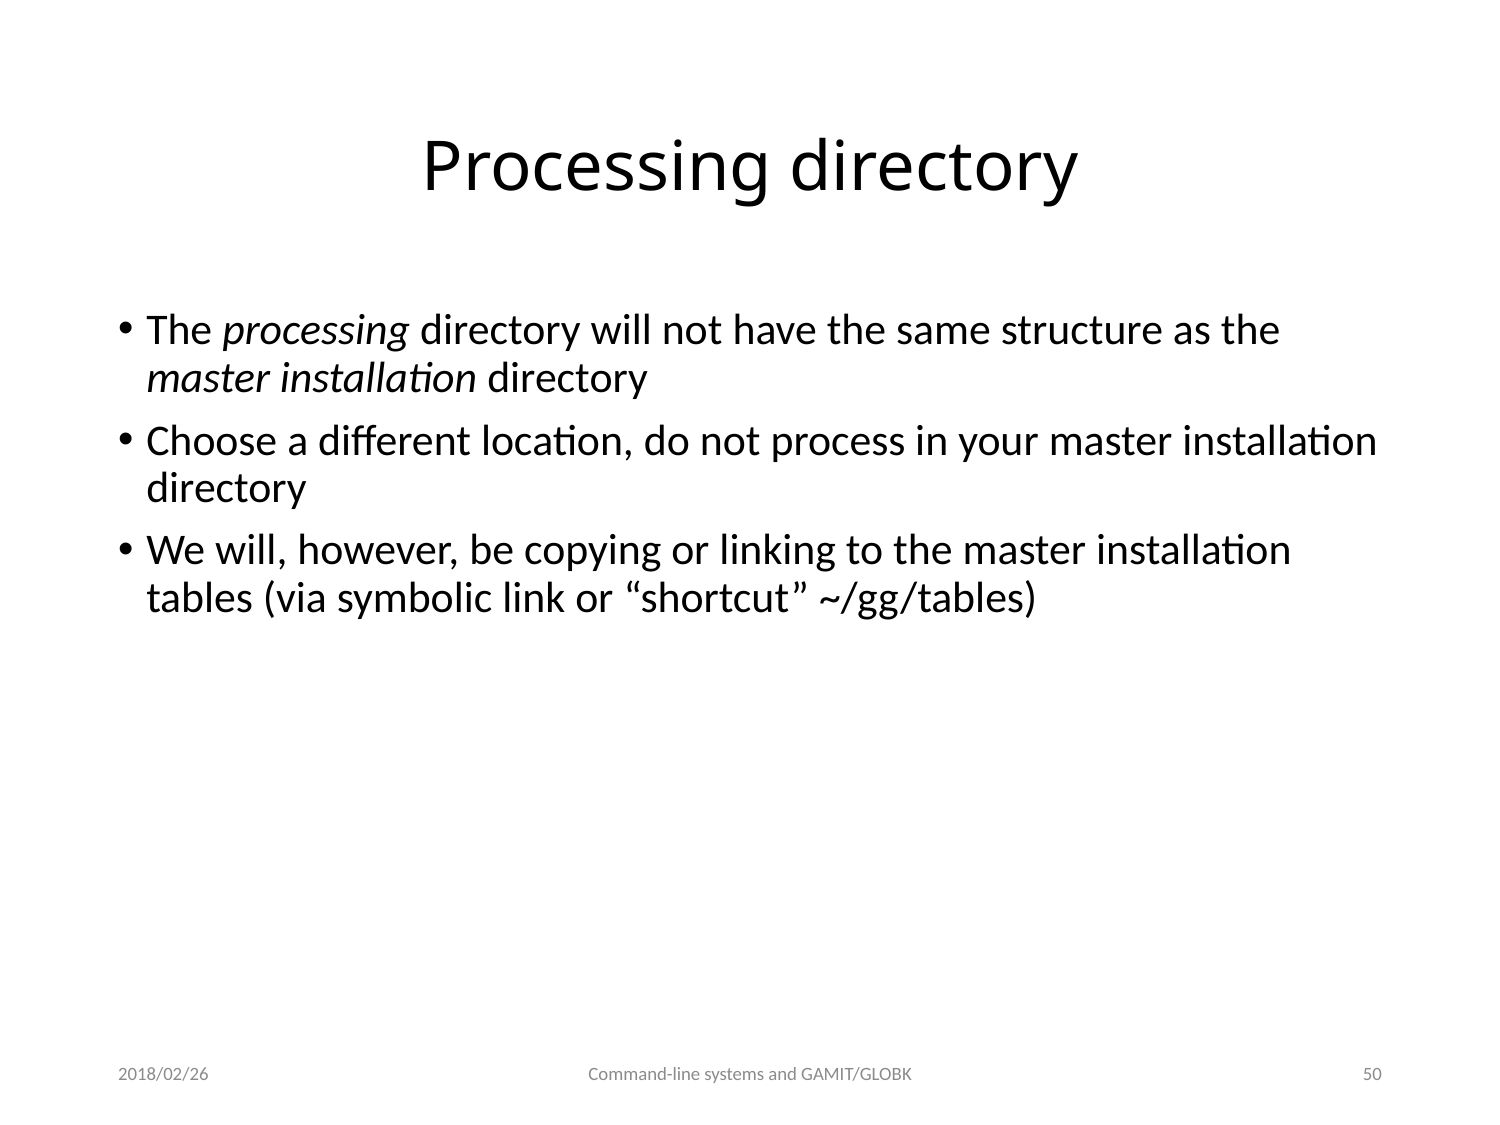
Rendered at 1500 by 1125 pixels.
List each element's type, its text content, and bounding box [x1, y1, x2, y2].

slide_number 49 [1059, 1042, 1397, 1103]
footer Command-line systems and GAMIT/GLOBK [496, 1042, 1004, 1103]
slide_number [103, 1042, 441, 1103]
list The processing directory will not have the same structure as the master installation directory Choose a different location, do not process in your master installation directory We will, however, be copying or linking to the master installation tables (via symbolic link or “shortcut” ~/gg/tables) [103, 299, 1397, 1014]
title Processing directory [103, 59, 1397, 278]
